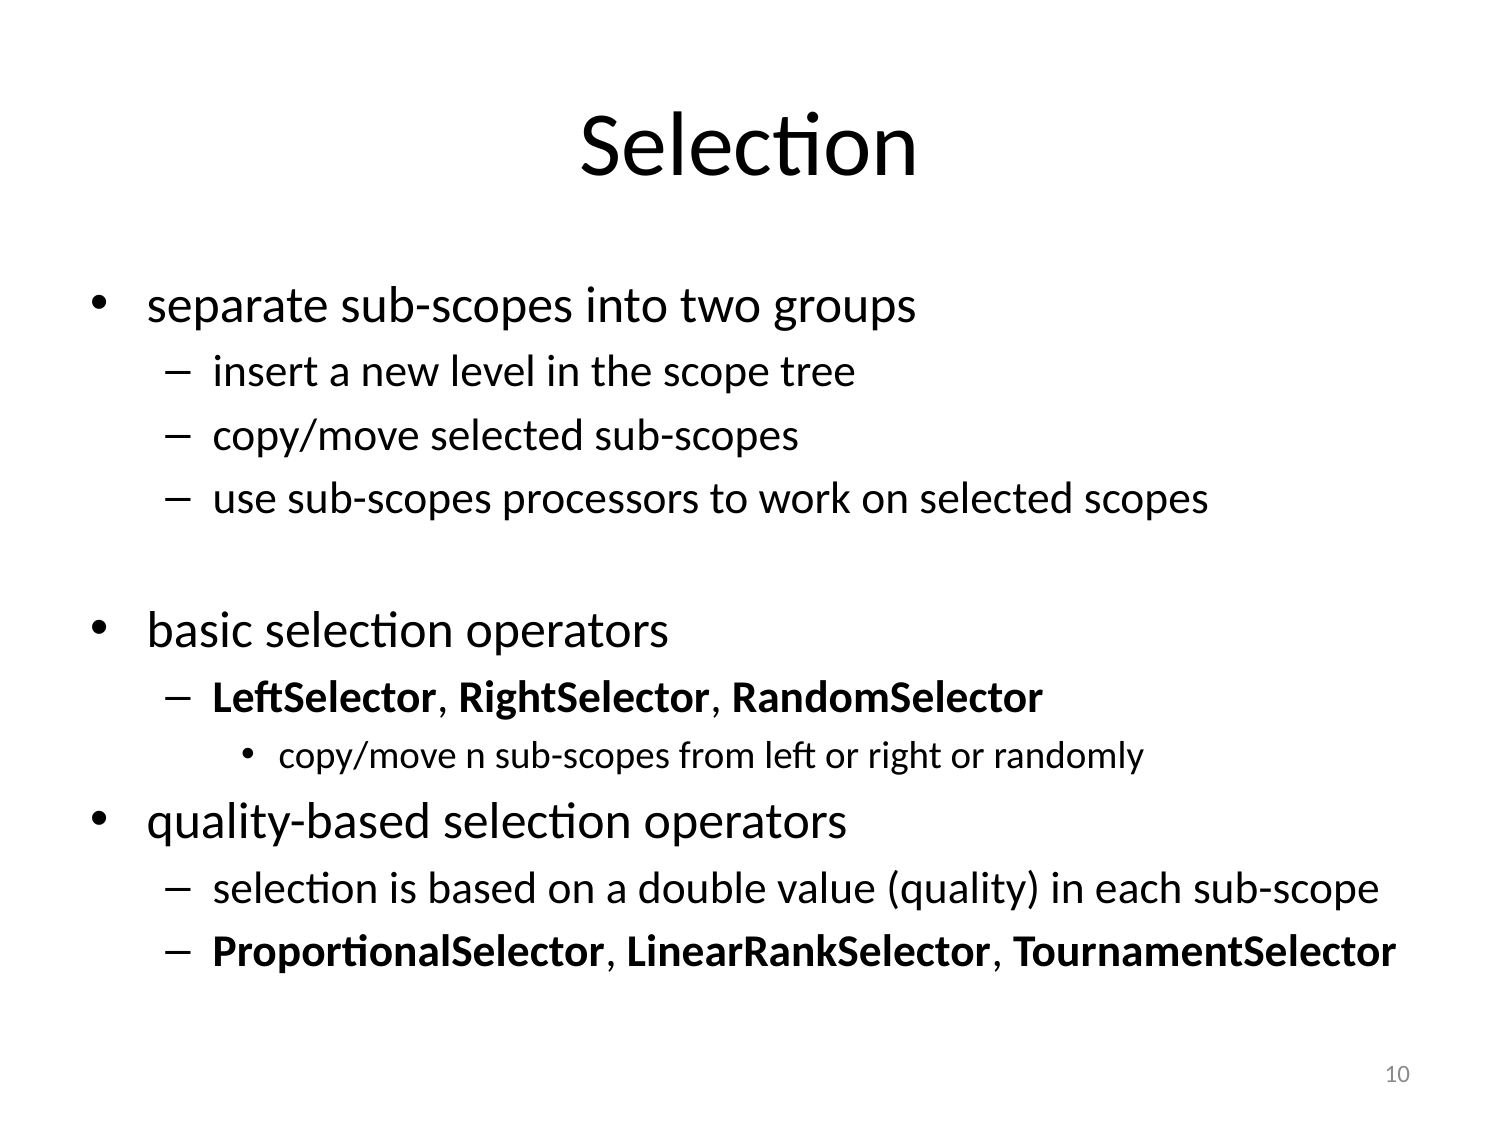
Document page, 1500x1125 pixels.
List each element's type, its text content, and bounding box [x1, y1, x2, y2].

slide_number 10 [1074, 1042, 1425, 1103]
title Selection [75, 45, 1425, 233]
list separate sub-scopes into two groups insert a new level in the scope tree copy/move selected sub-scopes use sub-scopes processors to work on selected scopes basic selection operators LeftSelector, RightSelector, RandomSelector copy/move n sub-scopes from left or right or randomly quality-based selection operators selection is based on a double value (quality) in each sub-scope ProportionalSelector, LinearRankSelector, TournamentSelector [75, 262, 1425, 1005]
